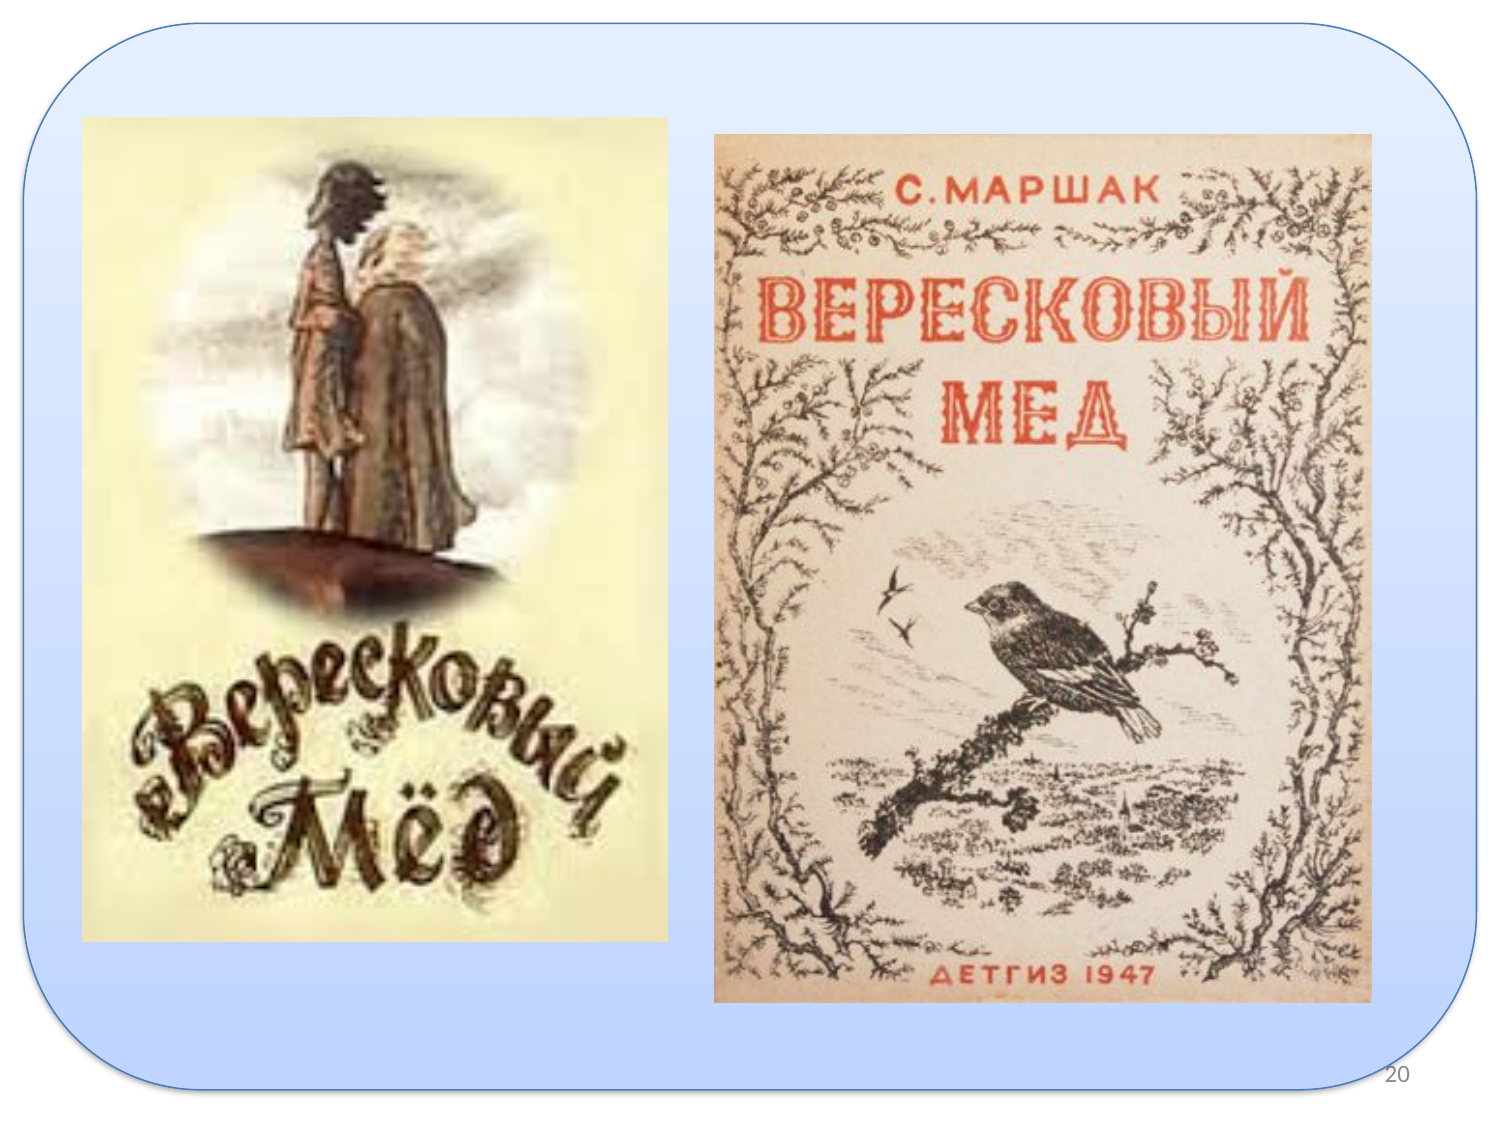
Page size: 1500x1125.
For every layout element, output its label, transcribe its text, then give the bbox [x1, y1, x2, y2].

slide_number 20 [1074, 1042, 1425, 1103]
picture [714, 134, 1372, 1004]
picture [81, 116, 669, 942]
text_box [22, 22, 1478, 1091]
